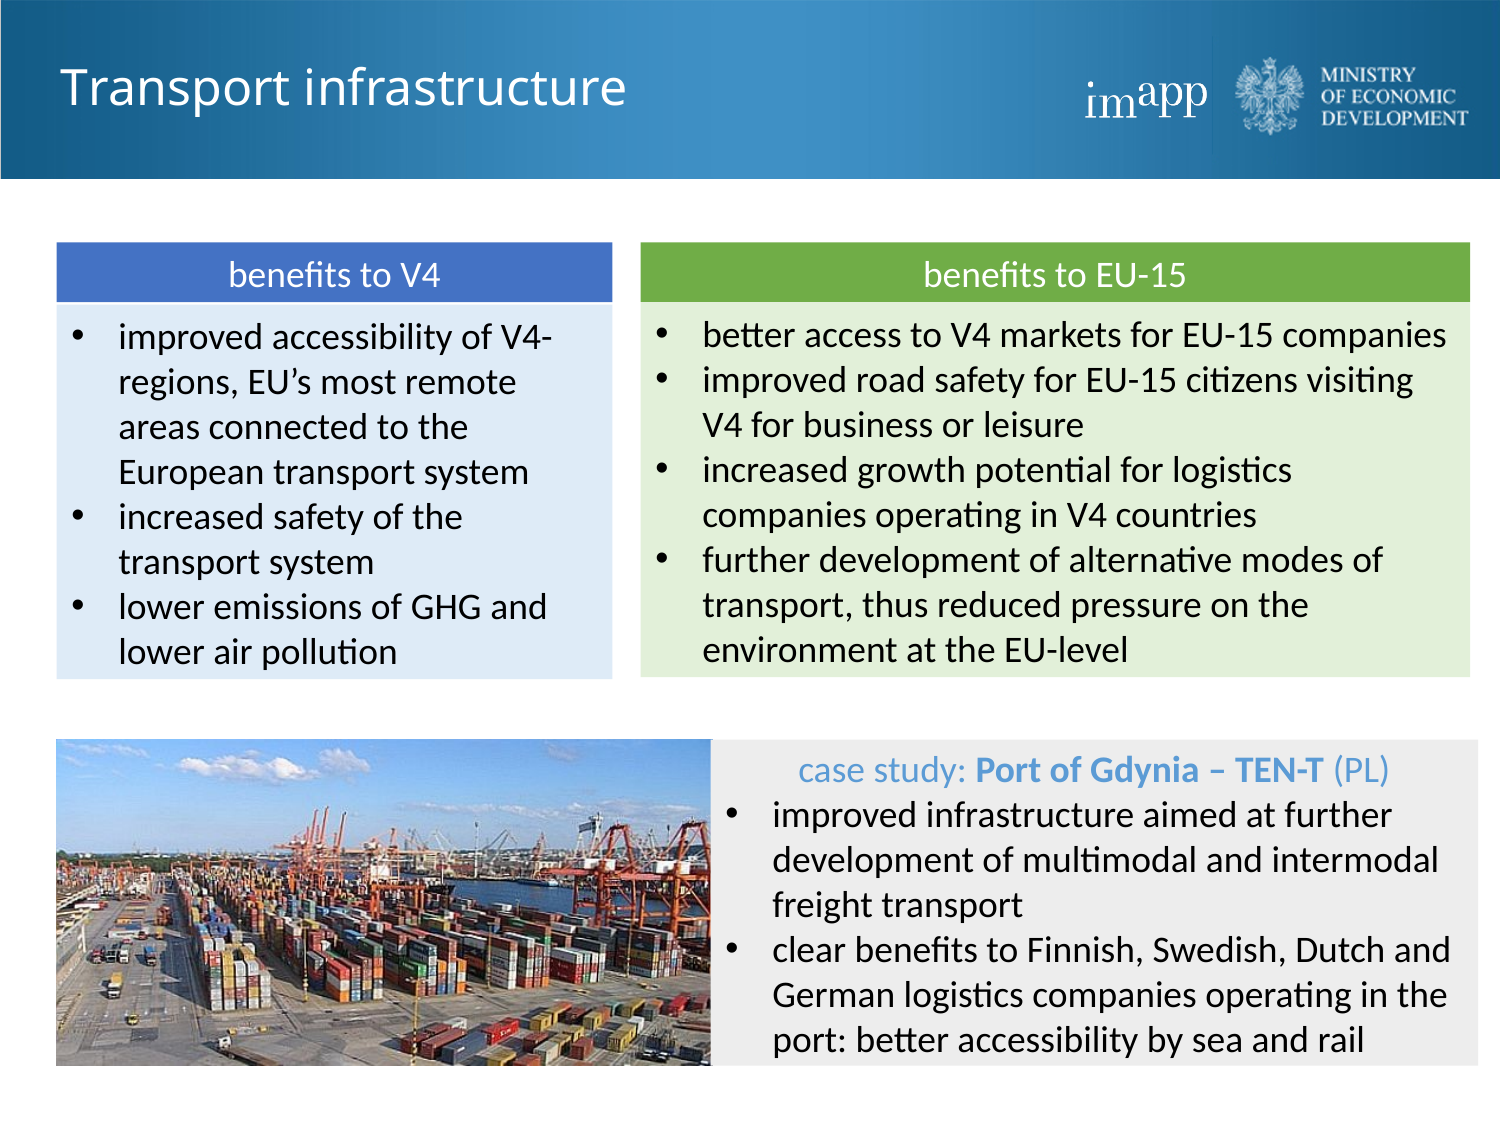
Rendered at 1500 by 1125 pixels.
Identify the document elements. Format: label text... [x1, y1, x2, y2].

text_box benefits to EU-15 [640, 242, 1471, 303]
text_box improved accessibility of V4-regions, EU’s most remote areas connected to the European transport system increased safety of the transport system lower emissions of GHG and lower air pollution [56, 304, 613, 680]
picture [56, 739, 713, 1066]
title Transport infrastructure [45, 17, 1136, 161]
text_box benefits to V4 [56, 242, 613, 303]
text_box case study: Port of Gdynia – TEN-T (PL) improved infrastructure aimed at further development of multimodal and intermodal freight transport clear benefits to Finnish, Swedish, Dutch and German logistics companies operating in the port: better accessibility by sea and rail [710, 739, 1479, 1067]
text_box better access to V4 markets for EU-15 companies improved road safety for EU-15 citizens visiting V4 for business or leisure increased growth potential for logistics companies operating in V4 countries further development of alternative modes of transport, thus reduced pressure on the environment at the EU-level [640, 303, 1471, 678]
picture [0, 0, 1500, 179]
